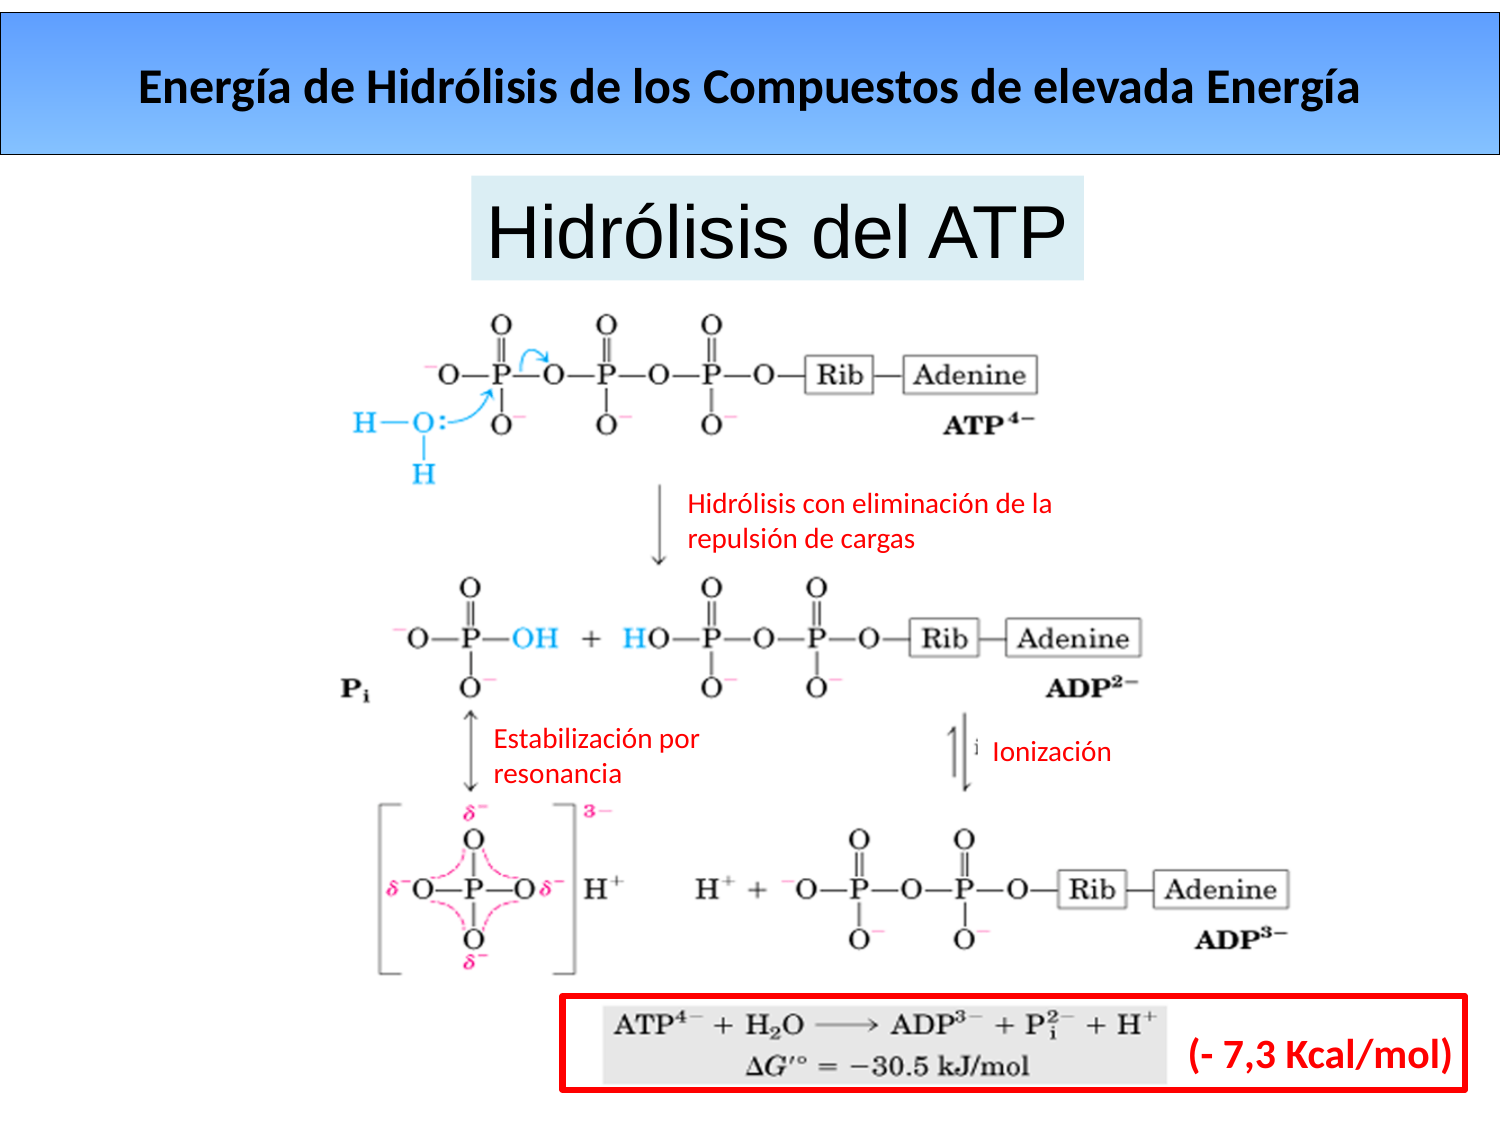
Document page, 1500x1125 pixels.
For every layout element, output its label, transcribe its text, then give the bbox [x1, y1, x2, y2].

text_box [1329, 994, 1467, 1092]
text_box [312, 180, 1325, 1113]
title Energía de Hidrólisis de los Compuestos de elevada Energía [0, 12, 1500, 155]
